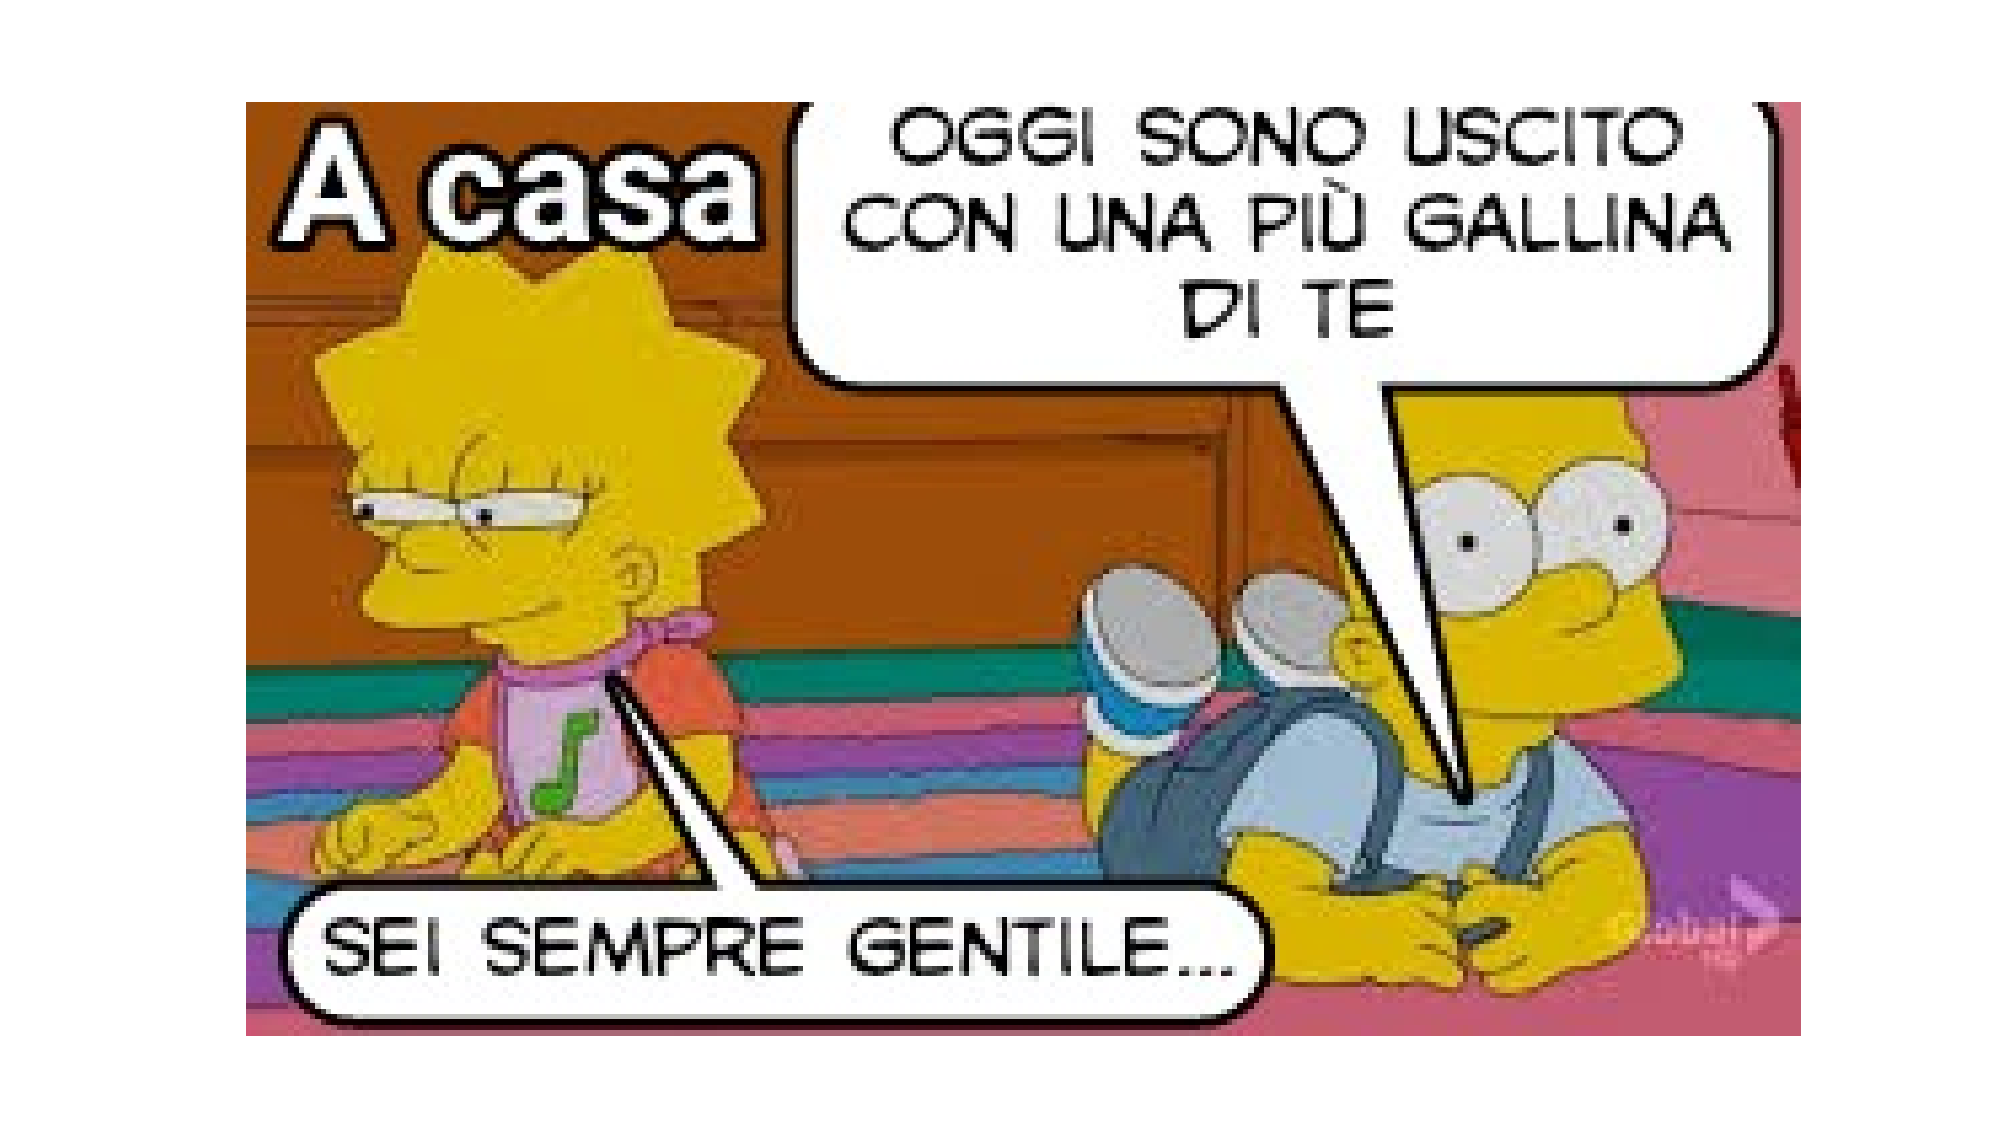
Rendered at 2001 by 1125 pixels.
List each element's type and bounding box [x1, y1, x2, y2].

list [246, 102, 1801, 1036]
